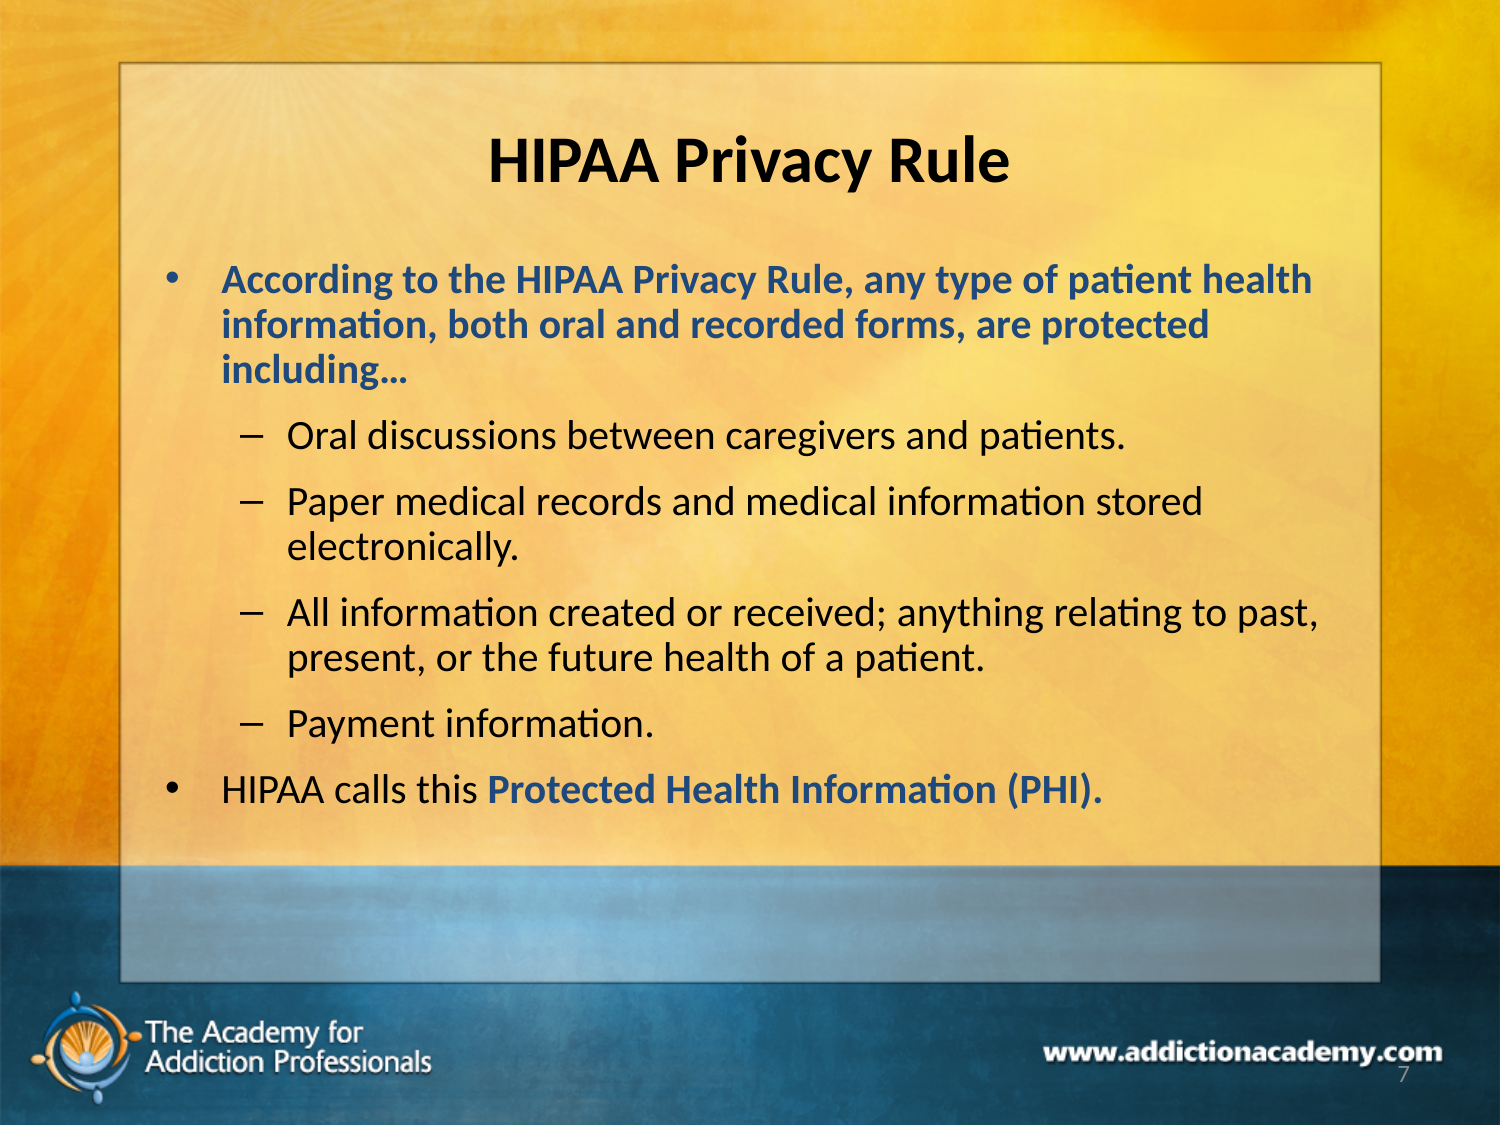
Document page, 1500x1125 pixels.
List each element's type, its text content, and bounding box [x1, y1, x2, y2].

title HIPAA Privacy Rule [75, 62, 1425, 250]
picture [0, 0, 1500, 1125]
list According to the HIPAA Privacy Rule, any type of patient health information, both oral and recorded forms, are protected including… Oral discussions between caregivers and patients. Paper medical records and medical information stored electronically. All information created or received; anything relating to past, present, or the future health of a patient. Payment information. HIPAA calls this Protected Health Information (PHI). [150, 249, 1350, 993]
slide_number 7 [1074, 1042, 1425, 1103]
